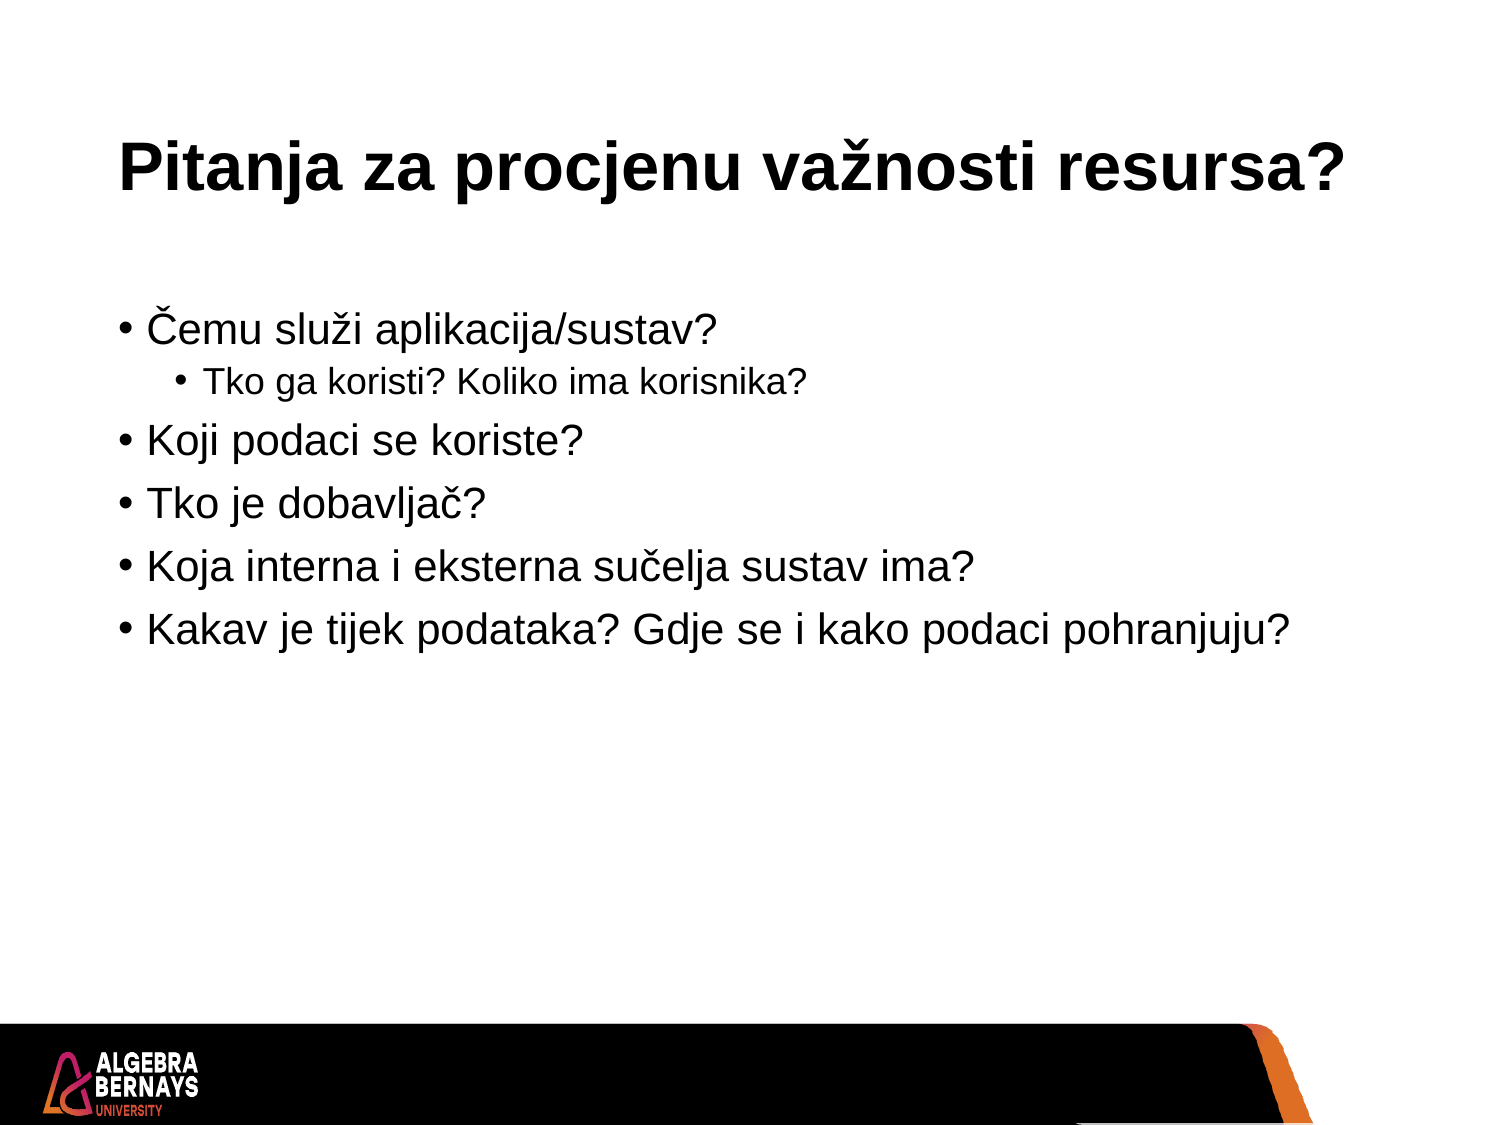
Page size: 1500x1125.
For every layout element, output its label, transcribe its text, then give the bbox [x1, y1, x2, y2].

title Pitanja za procjenu važnosti resursa? [103, 59, 1397, 278]
picture [0, 1023, 1468, 1125]
list Čemu služi aplikacija/sustav? Tko ga koristi? Koliko ima korisnika? Koji podaci se koriste? Tko je dobavljač? Koja interna i eksterna sučelja sustav ima? Kakav je tijek podataka? Gdje se i kako podaci pohranjuju? [103, 299, 1397, 1014]
